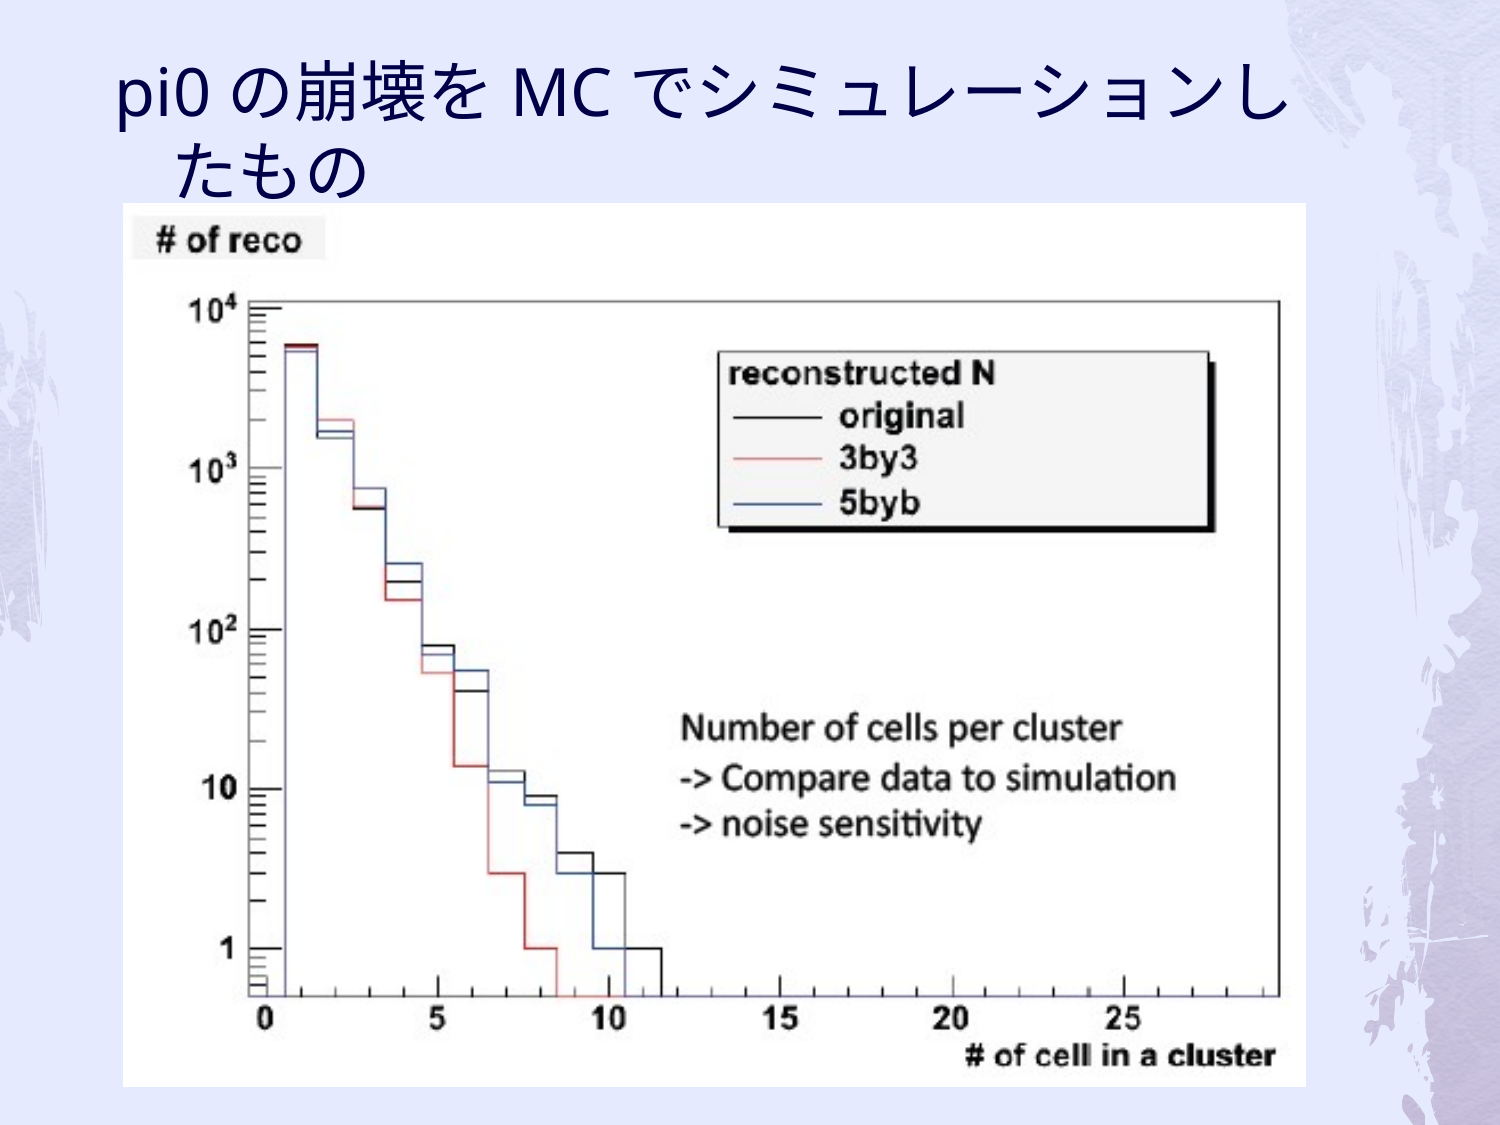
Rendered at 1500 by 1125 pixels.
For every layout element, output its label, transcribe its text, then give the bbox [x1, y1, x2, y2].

picture [123, 203, 1306, 1088]
text_box pi0の崩壊をMCでシミュレーションしたもの [100, 42, 1365, 303]
slide_number 12 [1304, 1042, 1425, 1103]
